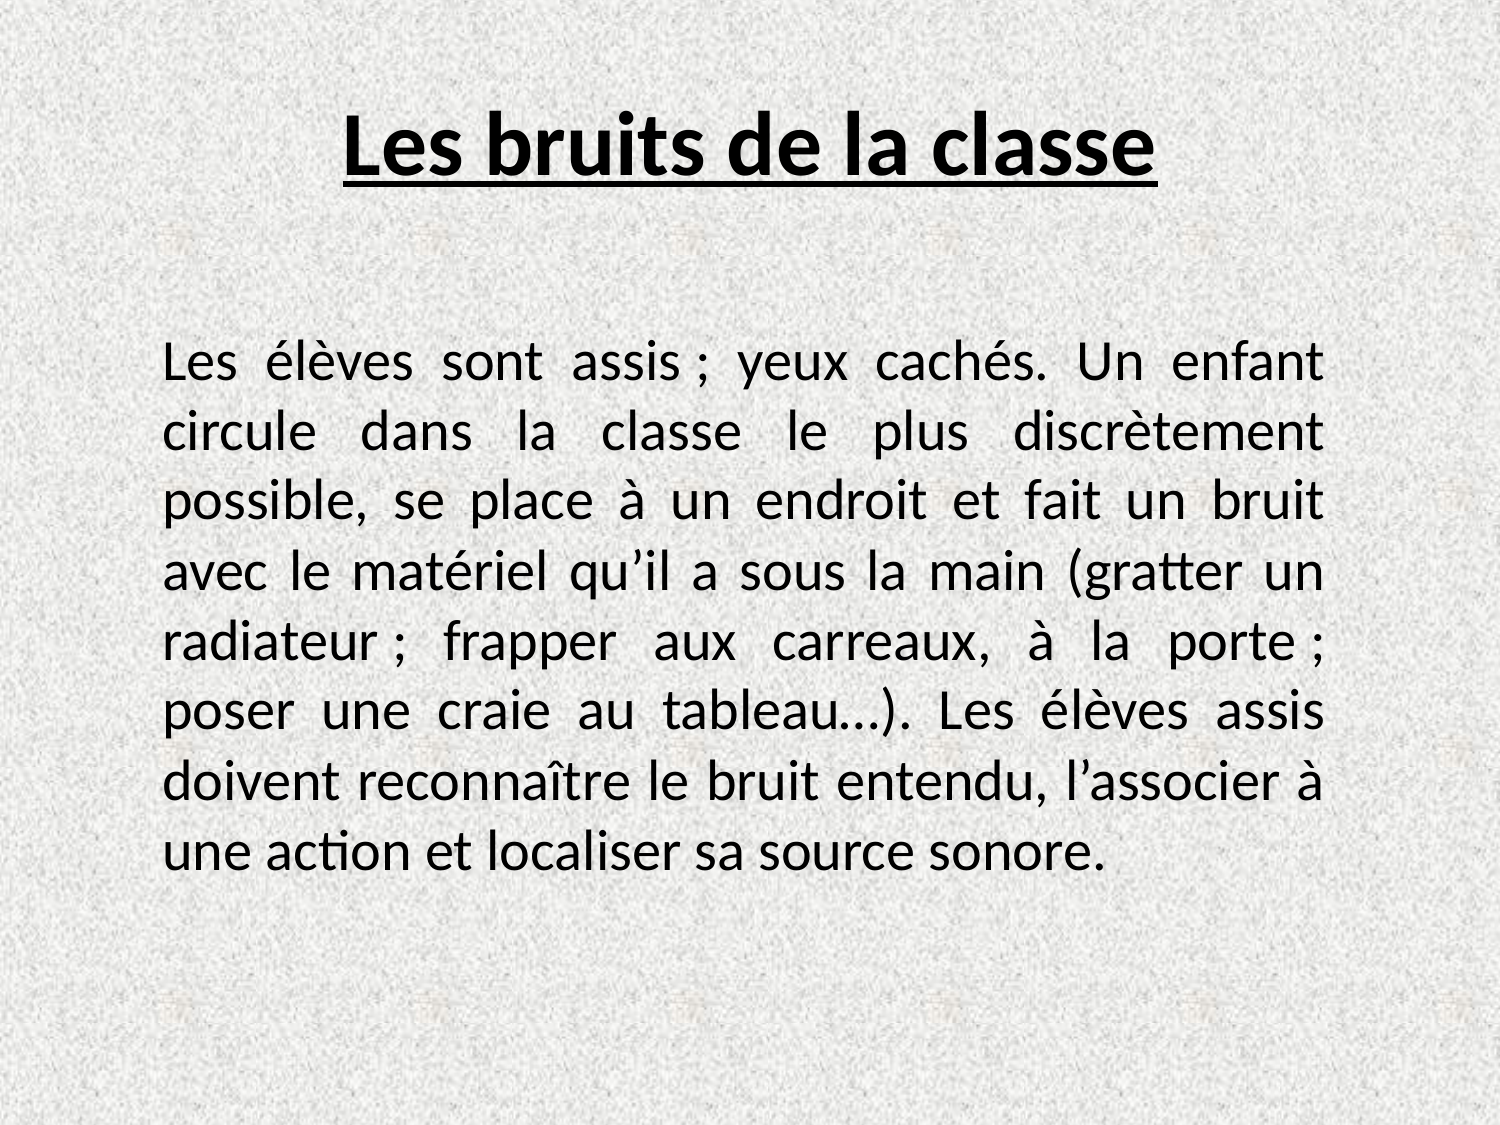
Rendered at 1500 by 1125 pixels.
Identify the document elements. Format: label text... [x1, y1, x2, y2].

picture [0, 0, 1500, 1125]
text_box Les élèves sont assis ; yeux cachés. Un enfant circule dans la classe le plus discrètement possible, se place à un endroit et fait un bruit avec le matériel qu’il a sous la main (gratter un radiateur ; frapper aux carreaux, à la porte ; poser une craie au tableau…). Les élèves assis doivent reconnaître le bruit entendu, l’associer à une action et localiser sa source sonore. [147, 314, 1341, 889]
title Les bruits de la classe [75, 45, 1425, 233]
